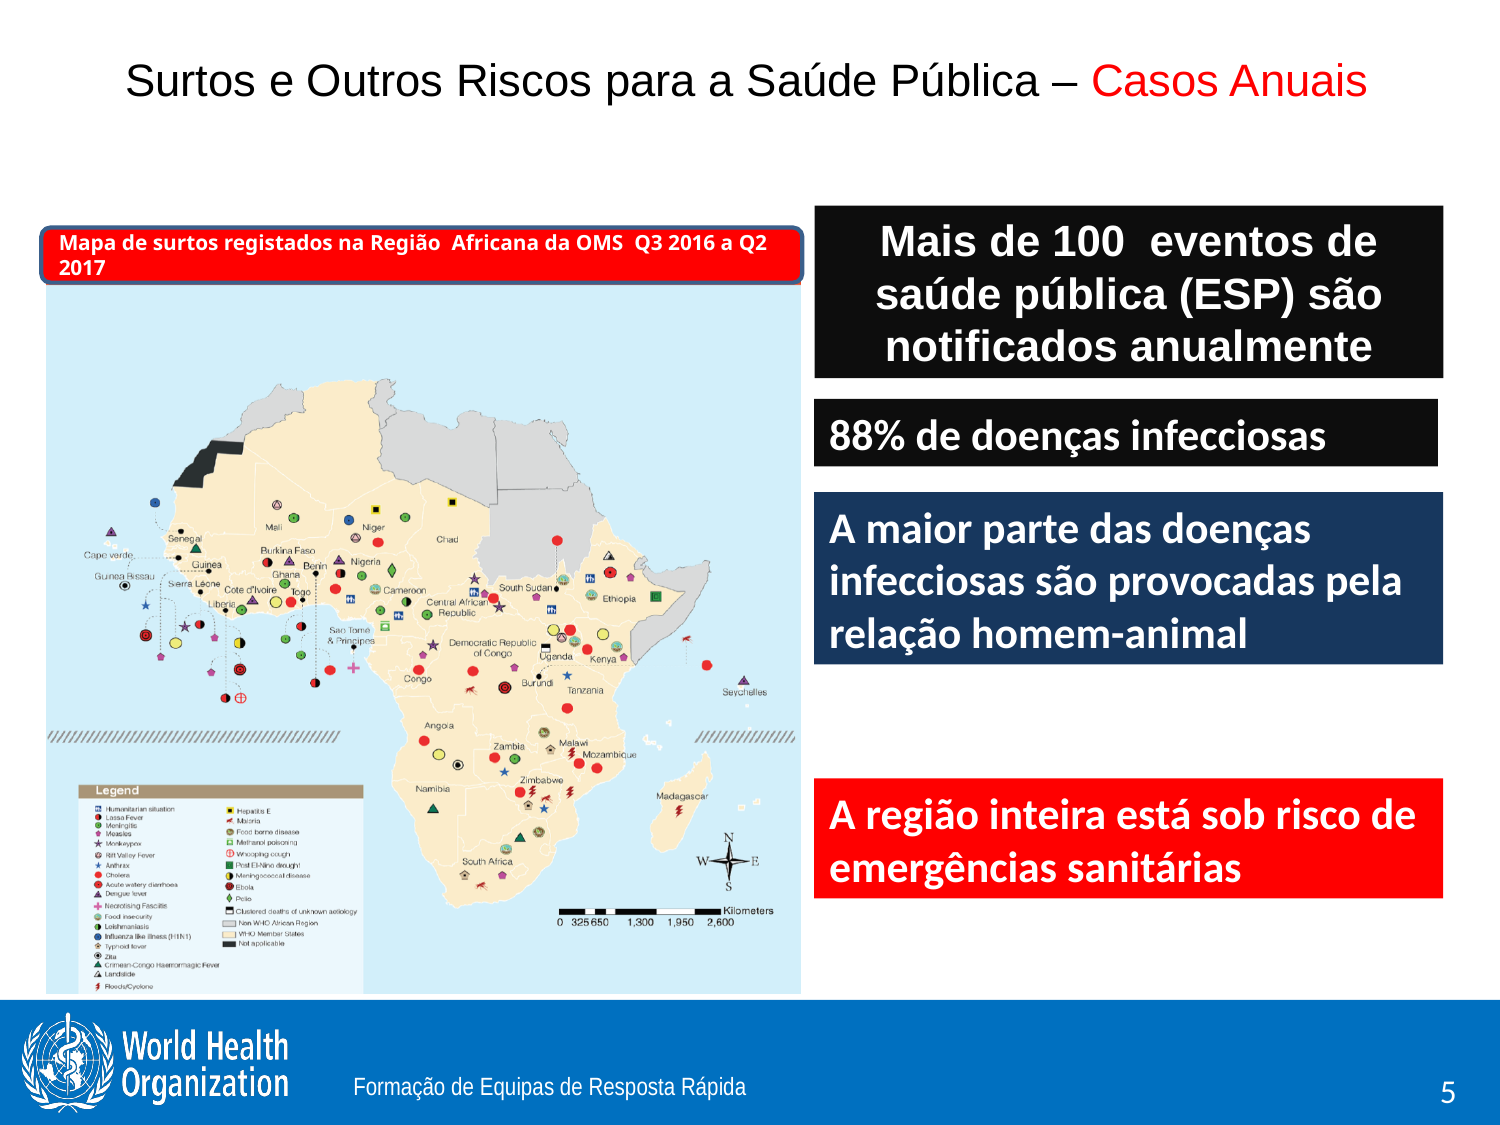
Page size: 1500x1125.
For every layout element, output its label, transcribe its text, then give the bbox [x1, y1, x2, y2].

text_box Mais de 100 eventos de saúde pública (ESP) são notificados anualmente [814, 205, 1444, 379]
text_box A maior parte das doenças infecciosas são provocadas pela relação homem-animal [814, 492, 1444, 665]
title Surtos e Outros Riscos para a Saúde Pública – Casos Anuais [50, 27, 1444, 130]
text_box A região inteira está sob risco de emergências sanitárias [814, 778, 1444, 899]
text_box Mapa de surtos registados na Região Africana da OMS Q3 2016 a Q2 2017 [39, 225, 805, 277]
picture [21, 1012, 288, 1113]
text_box 88% de doenças infecciosas [814, 398, 1438, 467]
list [45, 231, 801, 995]
